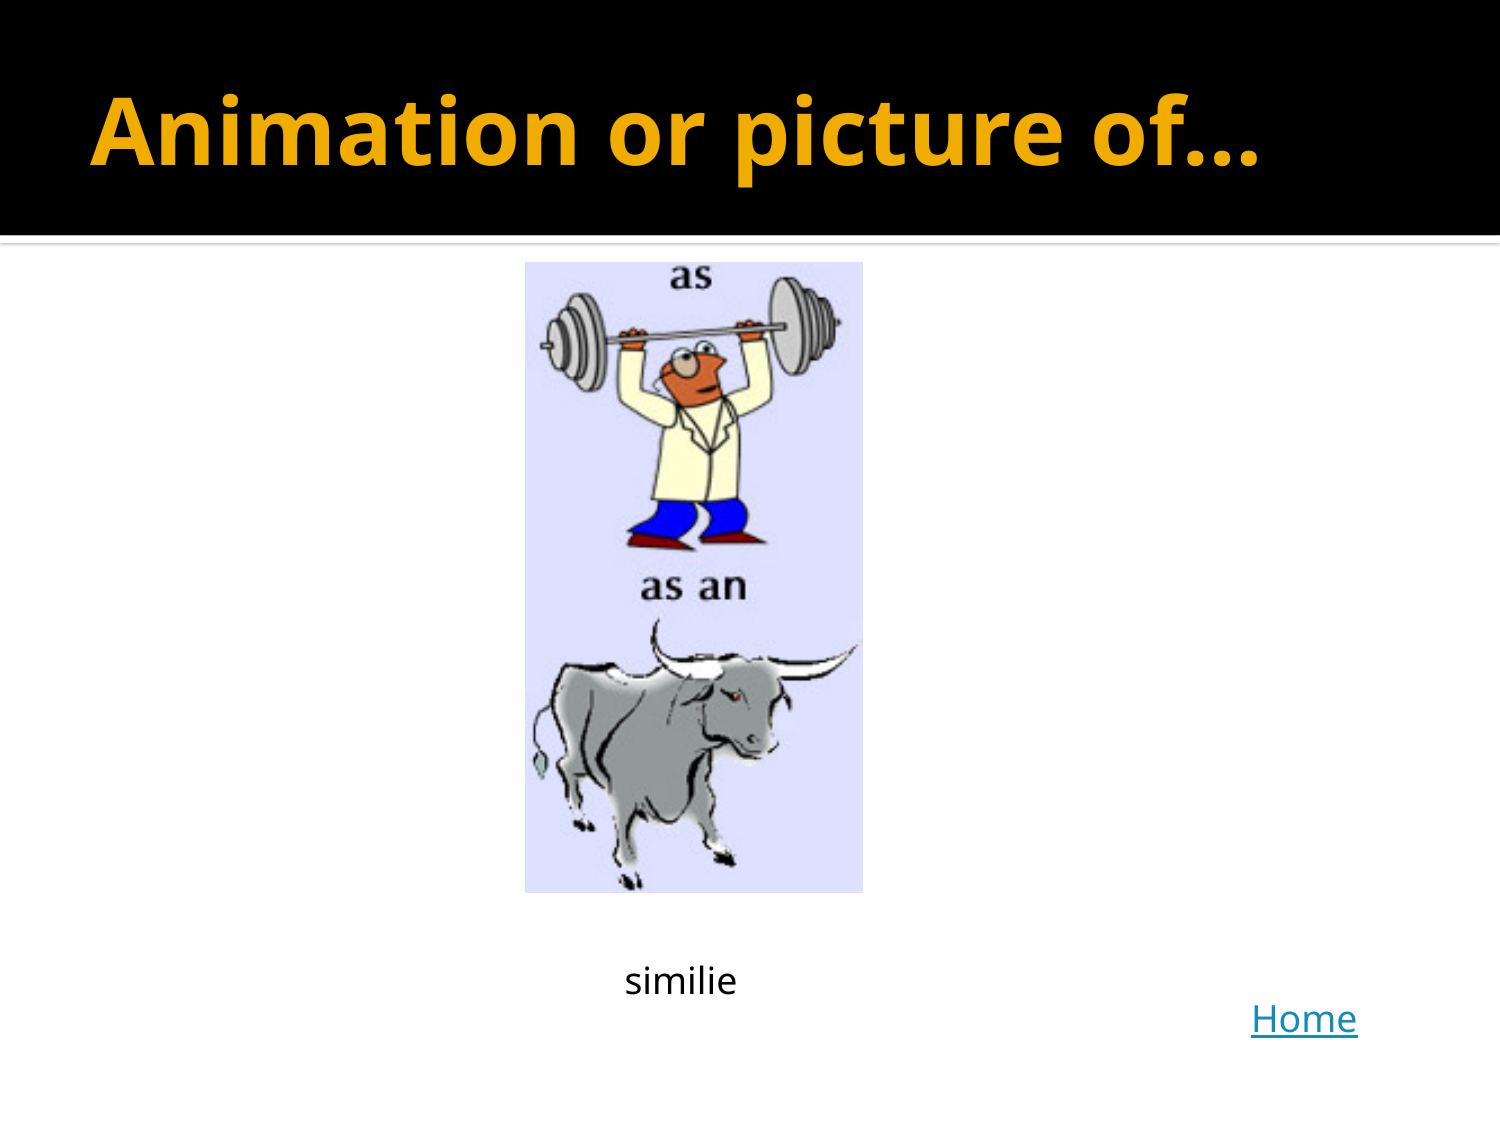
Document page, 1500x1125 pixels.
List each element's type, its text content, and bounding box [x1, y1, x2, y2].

text_box Home [1236, 987, 1373, 1054]
title Animation or picture of… [75, 24, 1425, 231]
picture [524, 262, 863, 893]
text_box similie [449, 949, 913, 1010]
